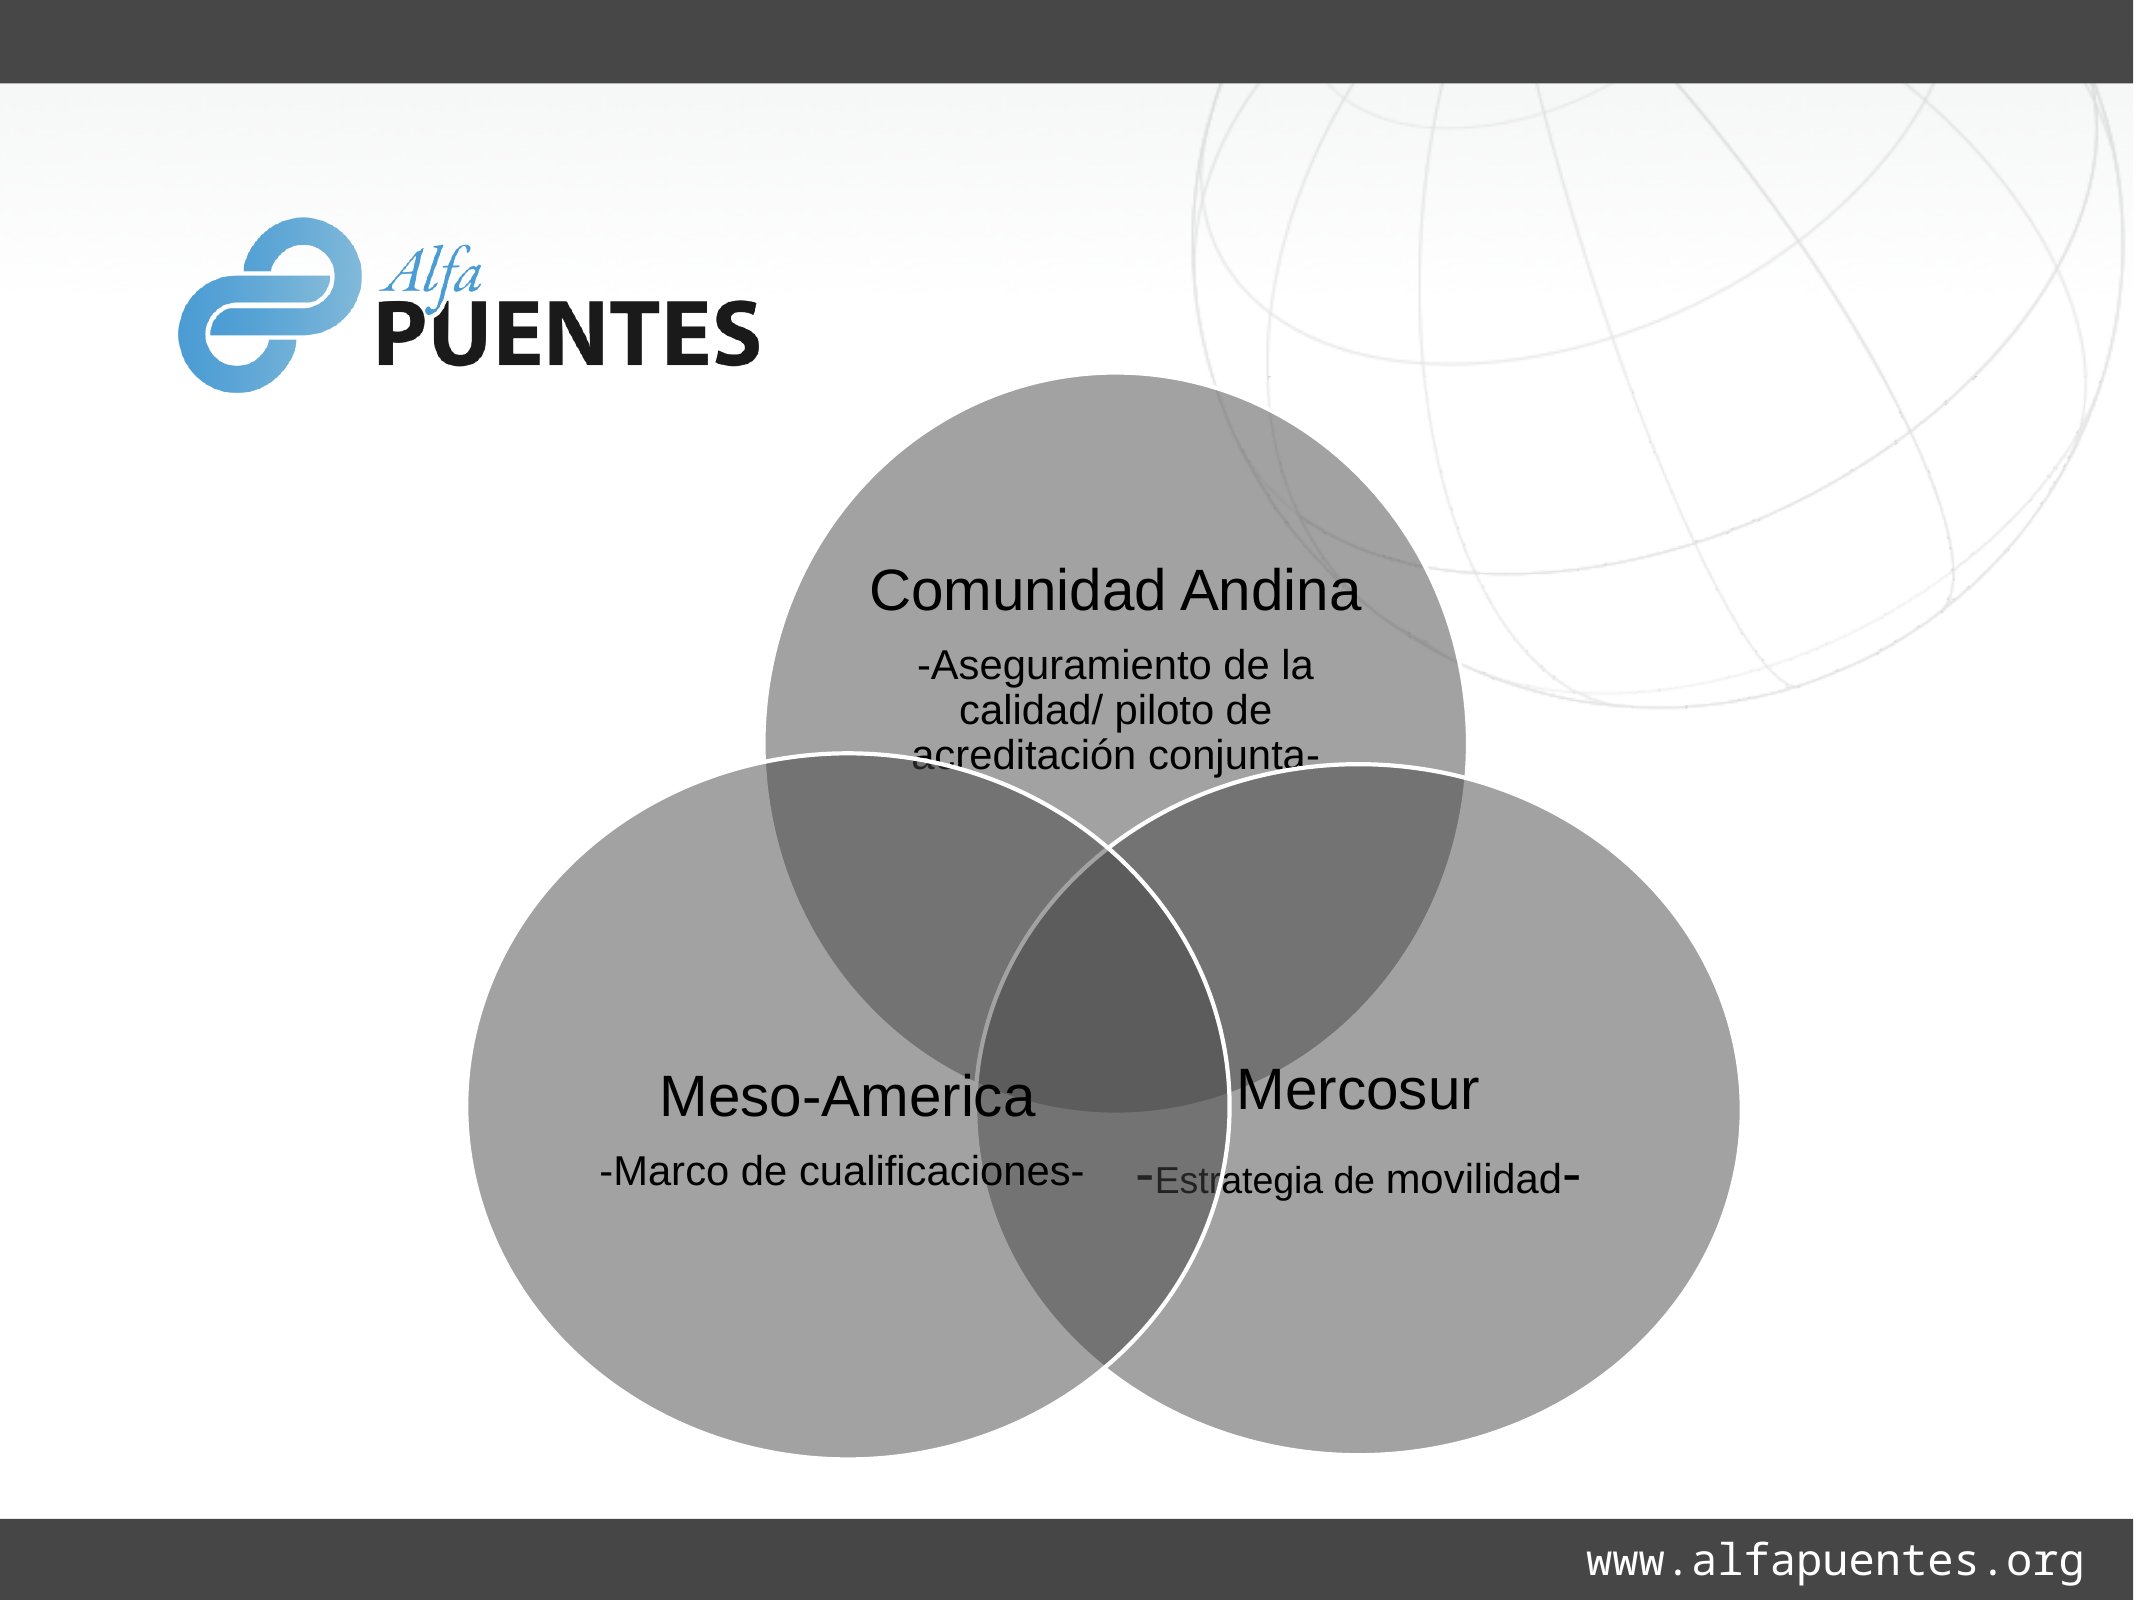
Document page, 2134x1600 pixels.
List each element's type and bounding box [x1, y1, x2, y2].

slide_number [109, 1455, 933, 1550]
picture [0, 84, 2134, 723]
list [209, 413, 2024, 1422]
